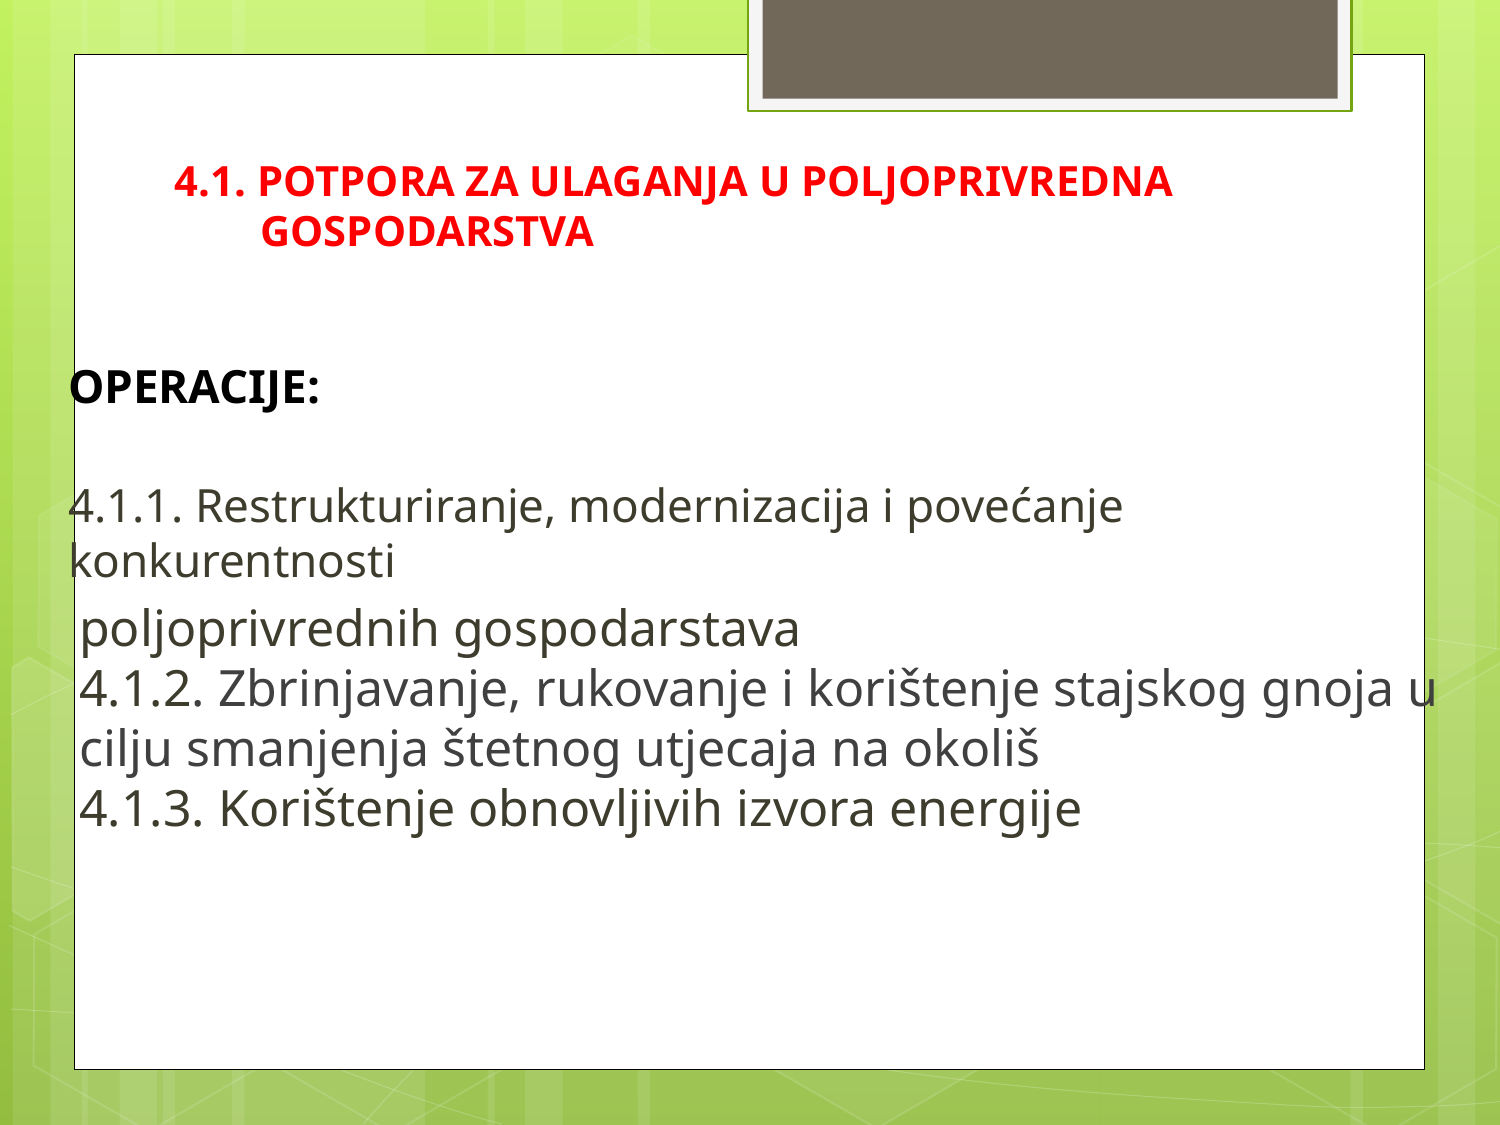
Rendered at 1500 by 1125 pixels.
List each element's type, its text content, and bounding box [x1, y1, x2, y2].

title 4.1. POTPORA ZA ULAGANJA U POLJOPRIVREDNA GOSPODARSTVA [159, 125, 1312, 313]
text_box OPERACIJE: 4.1.1. Restrukturiranje, modernizacija i povećanje konkurentnosti poljoprivrednih gospodarstava 4.1.2. Zbrinjavanje, rukovanje i korištenje stajskog gnoja u cilju smanjenja štetnog utjecaja na okoliš 4.1.3. Korištenje obnovljivih izvora energije [53, 349, 1456, 929]
